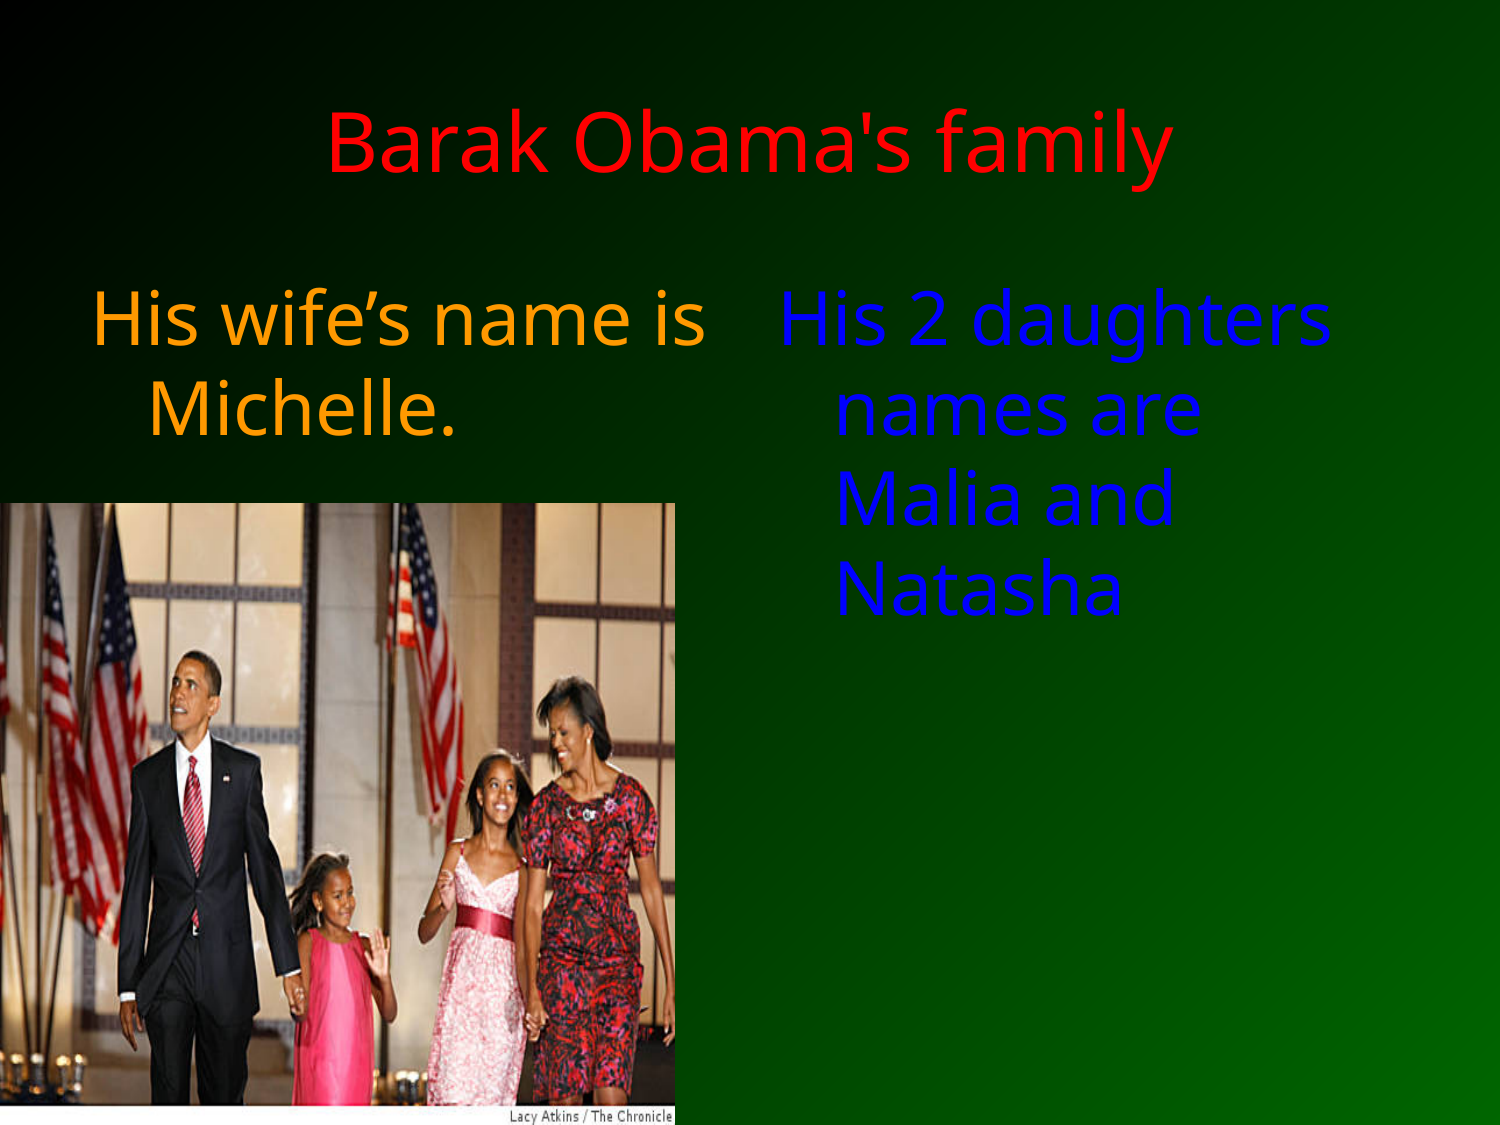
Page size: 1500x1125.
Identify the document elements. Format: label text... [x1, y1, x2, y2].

title Barak Obama's family [75, 45, 1425, 233]
list His wife’s name is Michelle. [75, 262, 738, 1005]
picture [0, 502, 676, 1125]
list His 2 daughters names are Malia and Natasha [762, 262, 1425, 1005]
